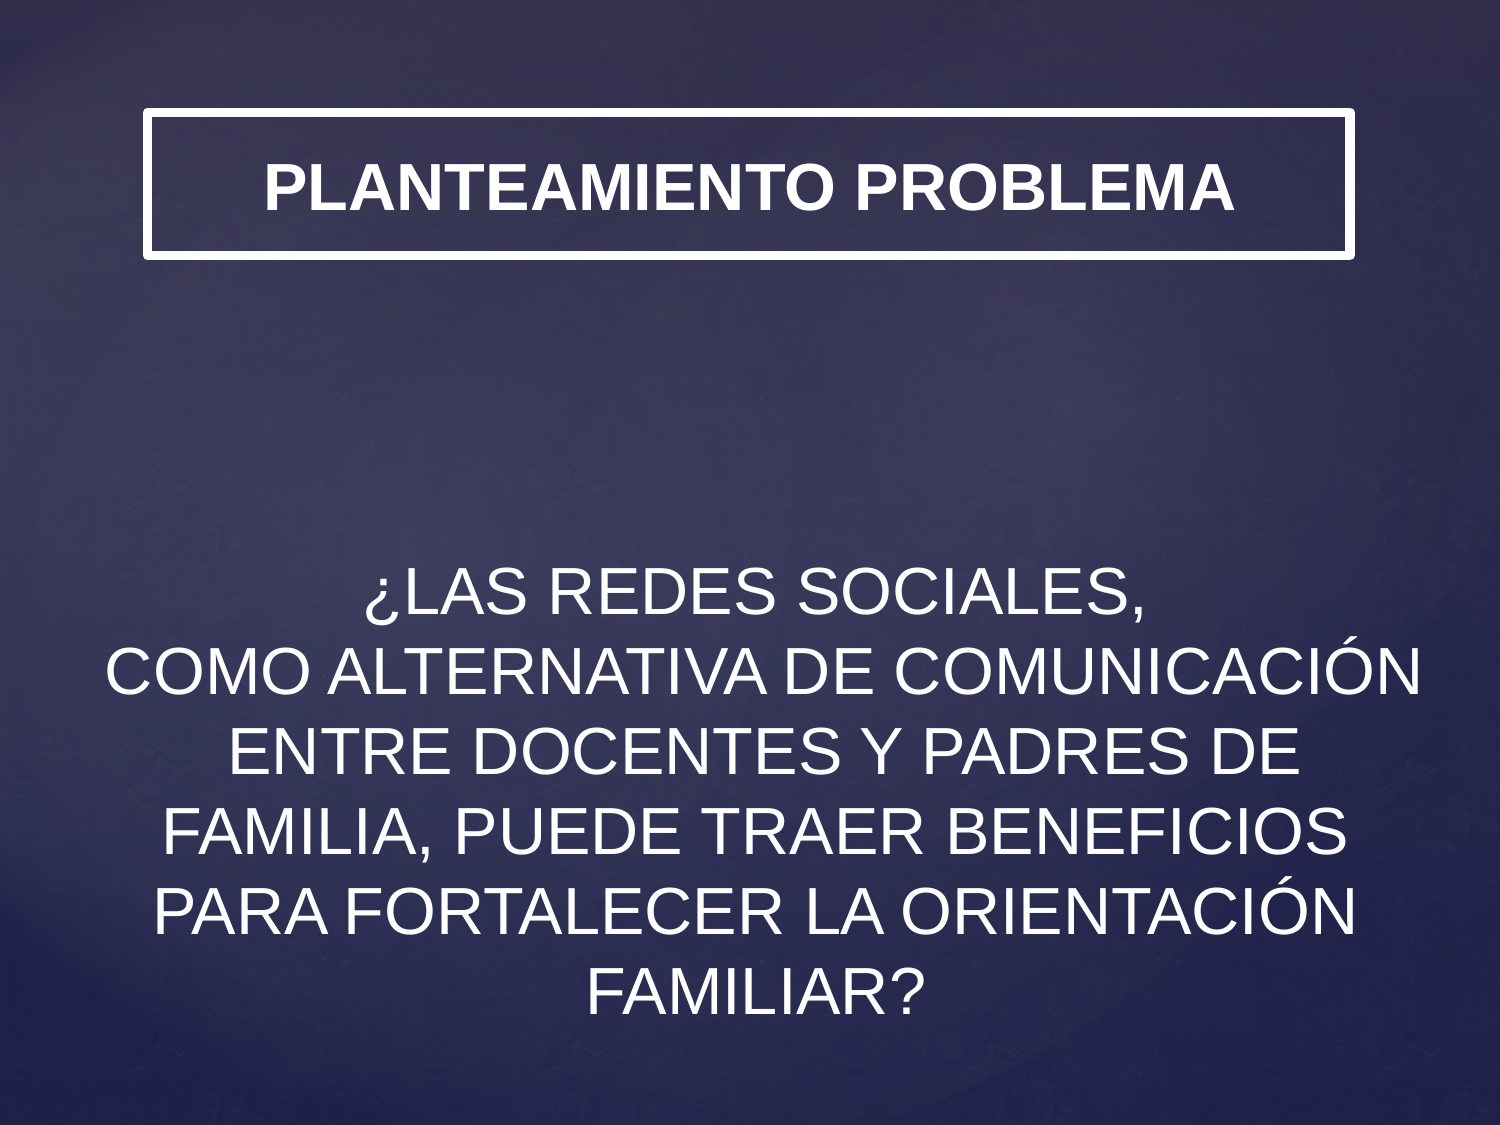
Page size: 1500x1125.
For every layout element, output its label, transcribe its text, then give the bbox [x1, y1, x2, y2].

title ¿LAS REDES SOCIALES, COMO ALTERNATIVA DE COMUNICACIÓN ENTRE DOCENTES Y PADRES DE FAMILIA, PUEDE TRAER BENEFICIOS PARA FORTALECER LA ORIENTACIÓN FAMILIAR? [64, 290, 1447, 1071]
list PLANTEAMIENTO PROBLEMA [147, 112, 1350, 256]
